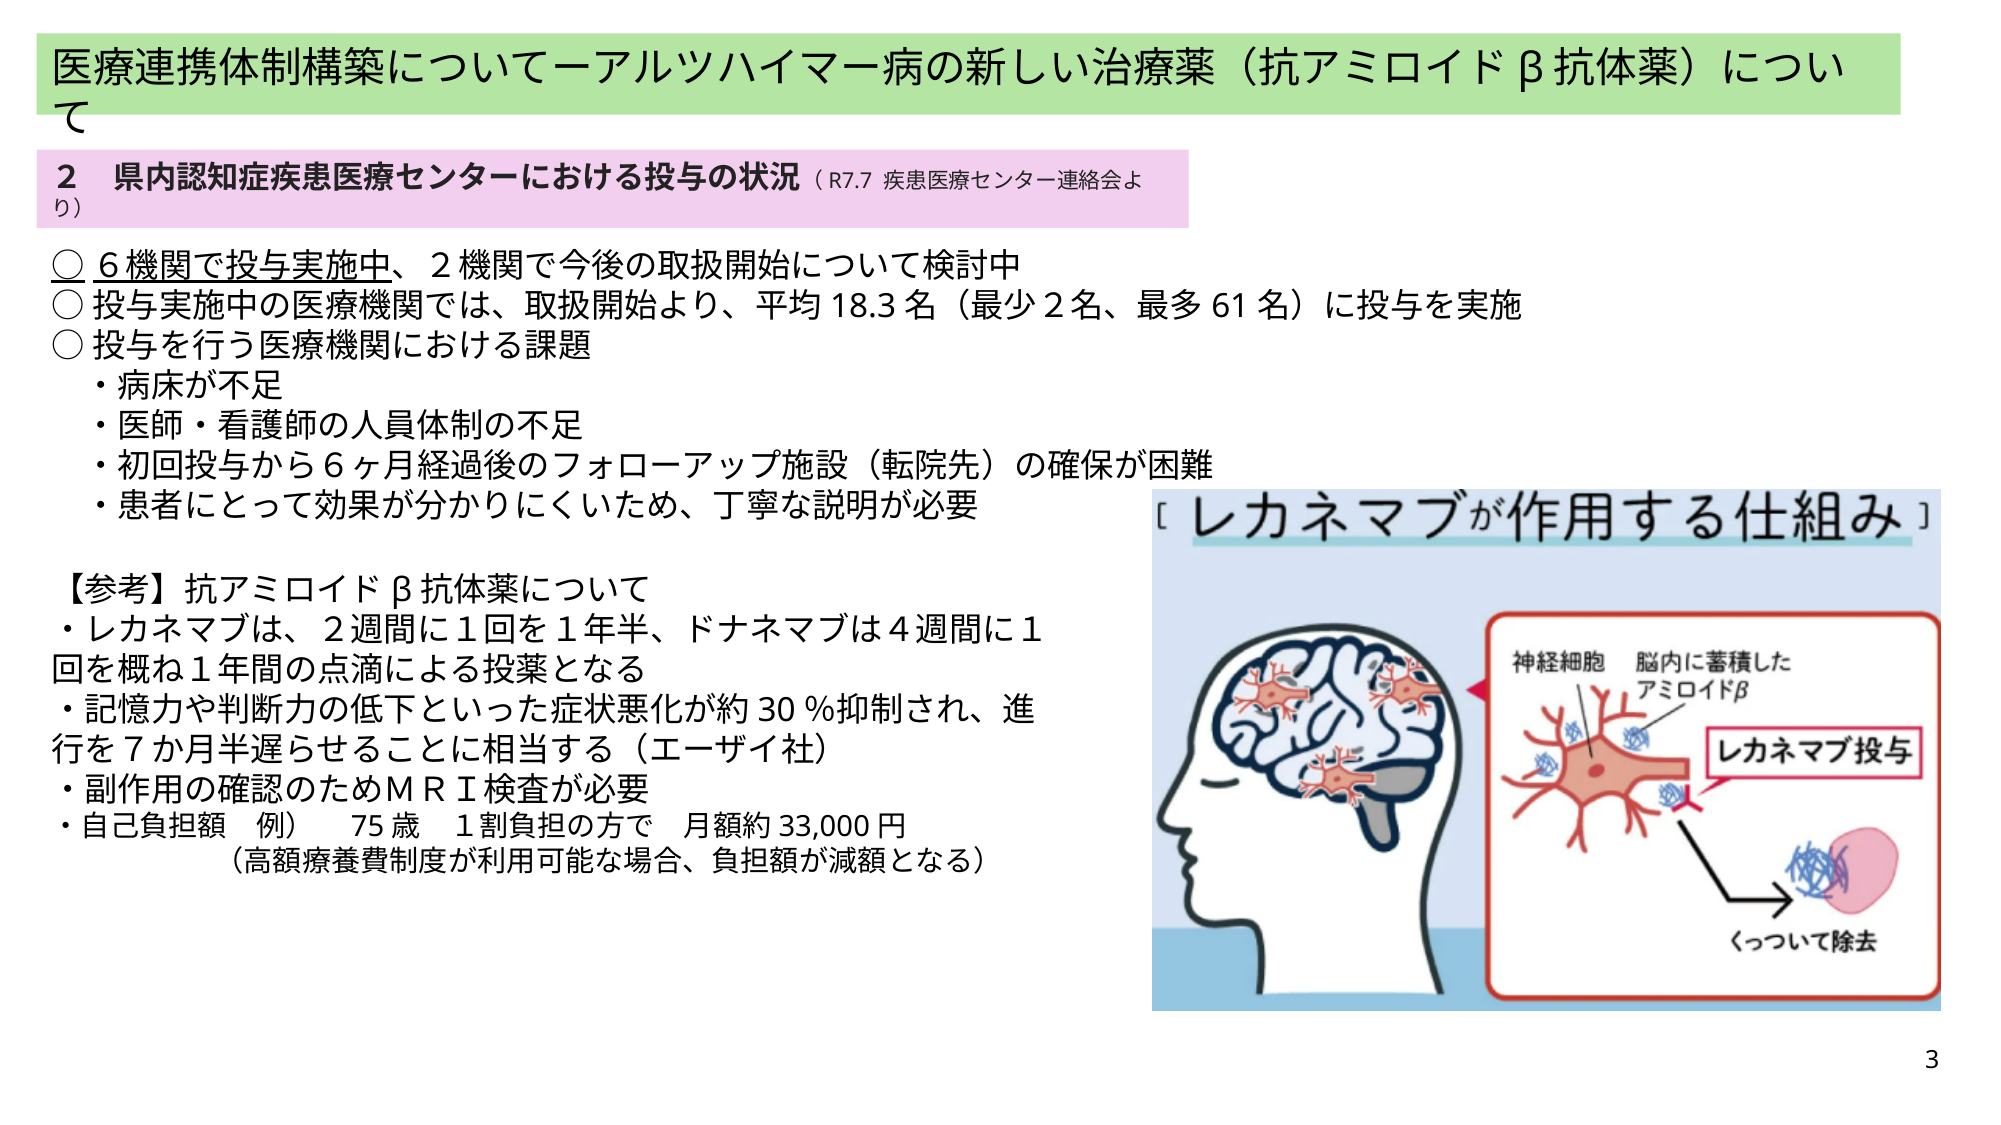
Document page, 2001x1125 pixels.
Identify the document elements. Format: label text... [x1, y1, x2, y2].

text_box ○６機関で投与実施中、２機関で今後の取扱開始について検討中 ○投与実施中の医療機関では、取扱開始より、平均18.3名（最少２名、最多61名）に投与を実施 ○投与を行う医療機関における課題 ・病床が不足 ・医師・看護師の人員体制の不足 ・初回投与から６ヶ月経過後のフォローアップ施設（転院先）の確保が困難 ・患者にとって効果が分かりにくいため、丁寧な説明が必要 [36, 237, 1547, 532]
text_box 【参考】抗アミロイドβ抗体薬について ・レカネマブは、２週間に１回を１年半、ドナネマブは４週間に１回を概ね１年間の点滴による投薬となる ・記憶力や判断力の低下といった症状悪化が約30％抑制され、進行を７か月半遅らせることに相当する（エーザイ社） ・副作用の確認のためＭＲＩ検査が必要 ・自己負担額 例） 75歳 １割負担の方で 月額約33,000円 （高額療養費制度が利用可能な場合、負担額が減額となる） [36, 560, 1081, 920]
text_box ２ 県内認知症疾患医療センターにおける投与の状況（R7.7 疾患医療センター連絡会より） [36, 149, 1189, 228]
picture [1152, 488, 1942, 1012]
slide_number 3 [1899, 1030, 1955, 1090]
text_box 医療連携体制構築についてーアルツハイマー病の新しい治療薬（抗アミロイドβ抗体薬）について [36, 33, 1901, 115]
